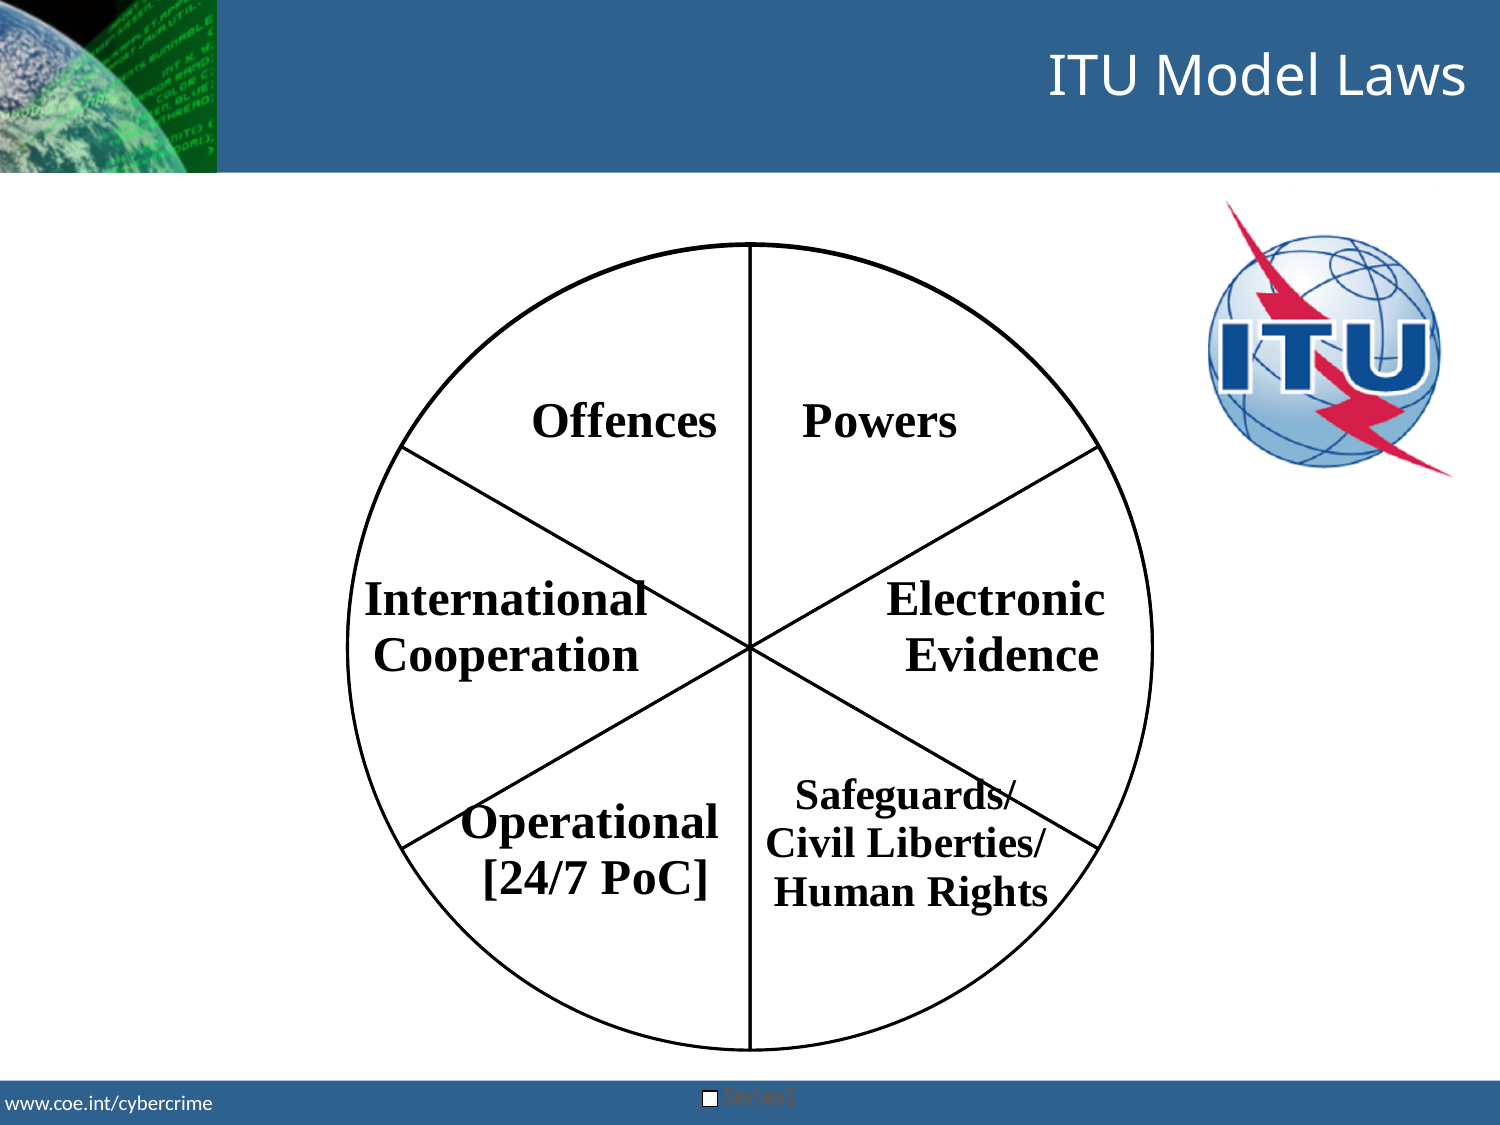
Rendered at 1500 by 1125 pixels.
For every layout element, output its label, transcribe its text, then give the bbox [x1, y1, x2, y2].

picture [1157, 177, 1487, 506]
text_box ITU Model Laws [230, 31, 1483, 114]
picture [0, 0, 217, 134]
chart [0, 134, 1500, 1118]
